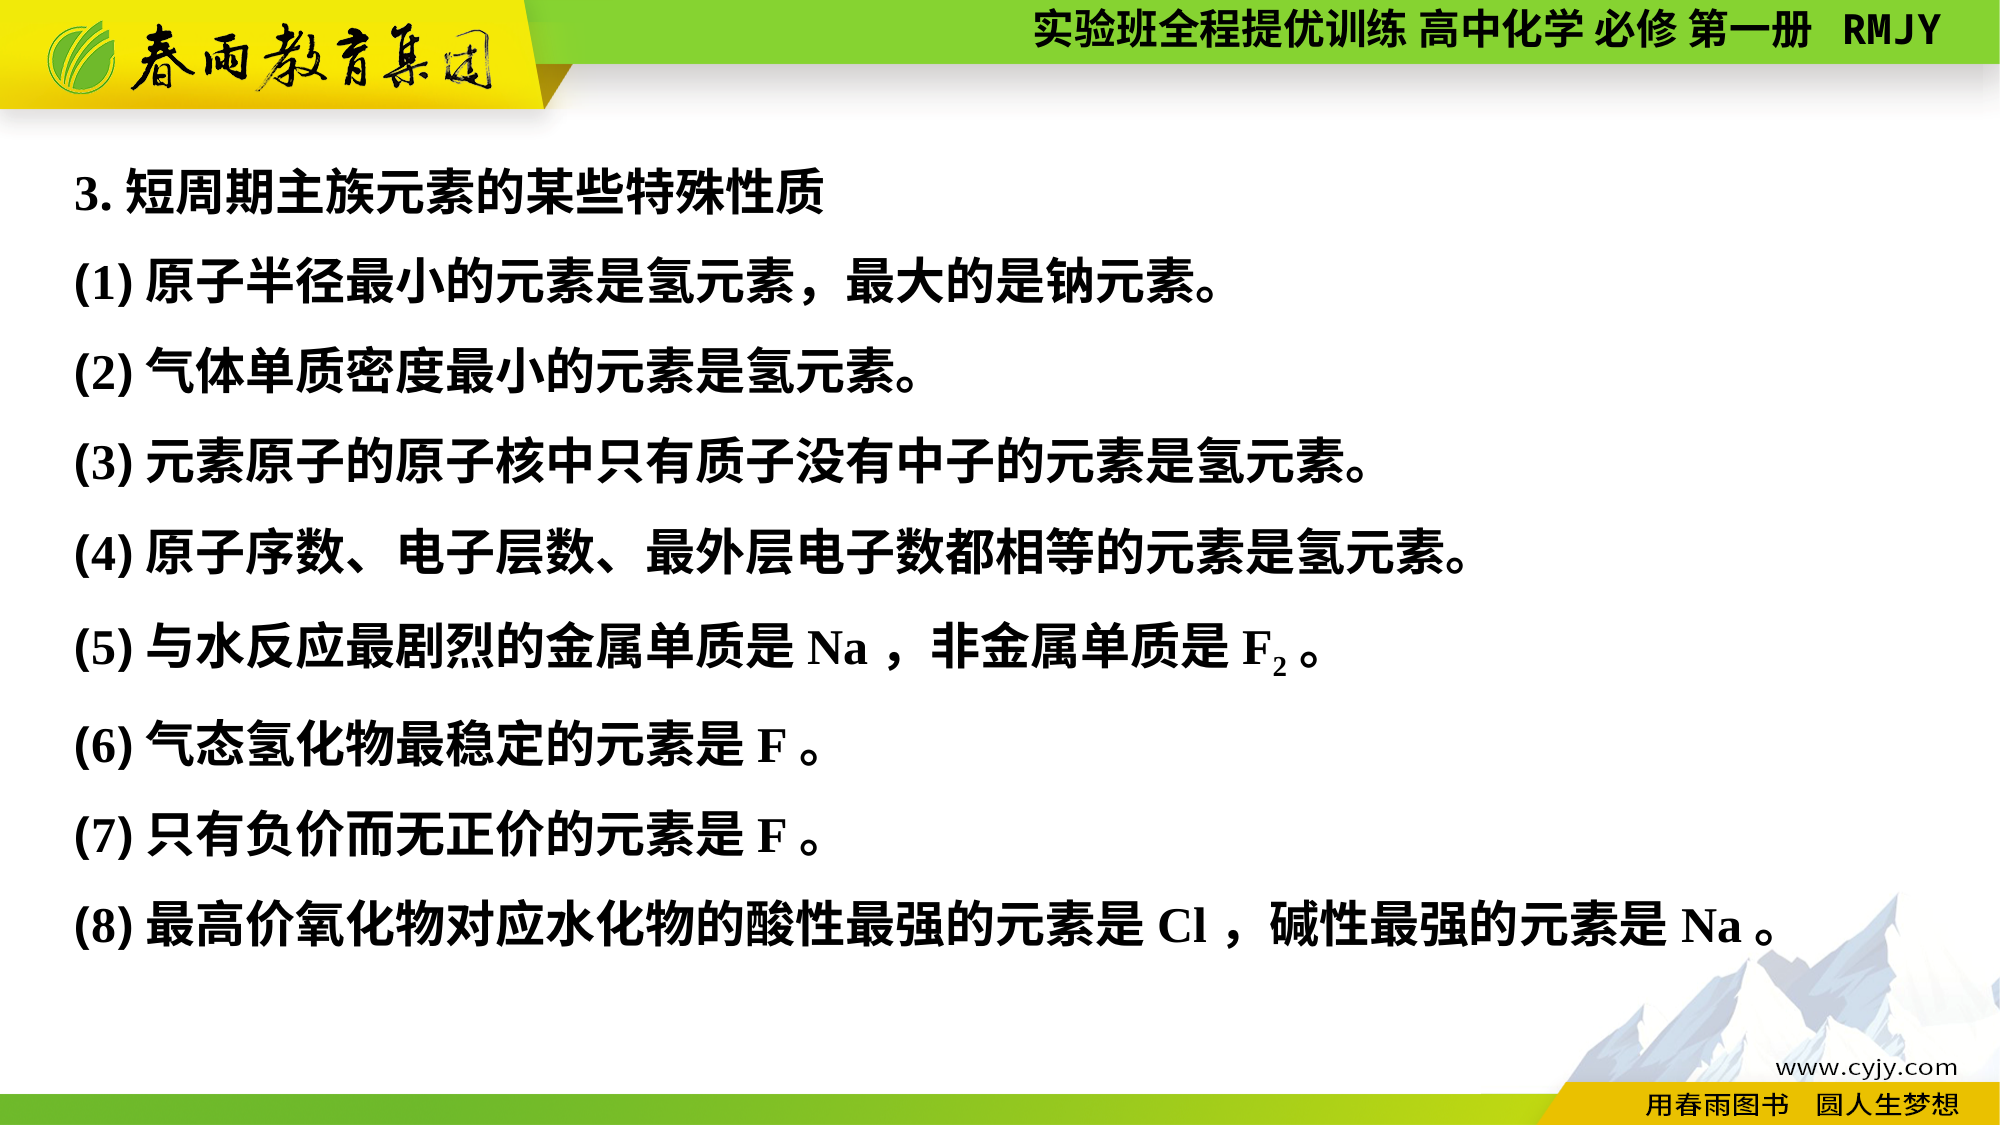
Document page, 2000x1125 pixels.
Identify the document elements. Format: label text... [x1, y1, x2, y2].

list 3.短周期主族元素的某些特殊性质 (1)原子半径最小的元素是氢元素，最大的是钠元素。 (2)气体单质密度最小的元素是氢元素。 (3)元素原子的原子核中只有质子没有中子的元素是氢元素。 (4)原子序数、电子层数、最外层电子数都相等的元素是氢元素。 (5)与水反应最剧烈的金属单质是Na，非金属单质是F2。 (6)气态氢化物最稳定的元素是F。 (7)只有负价而无正价的元素是F。 (8)最高价氧化物对应水化物的酸性最强的元素是Cl，碱性最强的元素是Na。 [59, 122, 1944, 944]
picture [0, 0, 2000, 1125]
